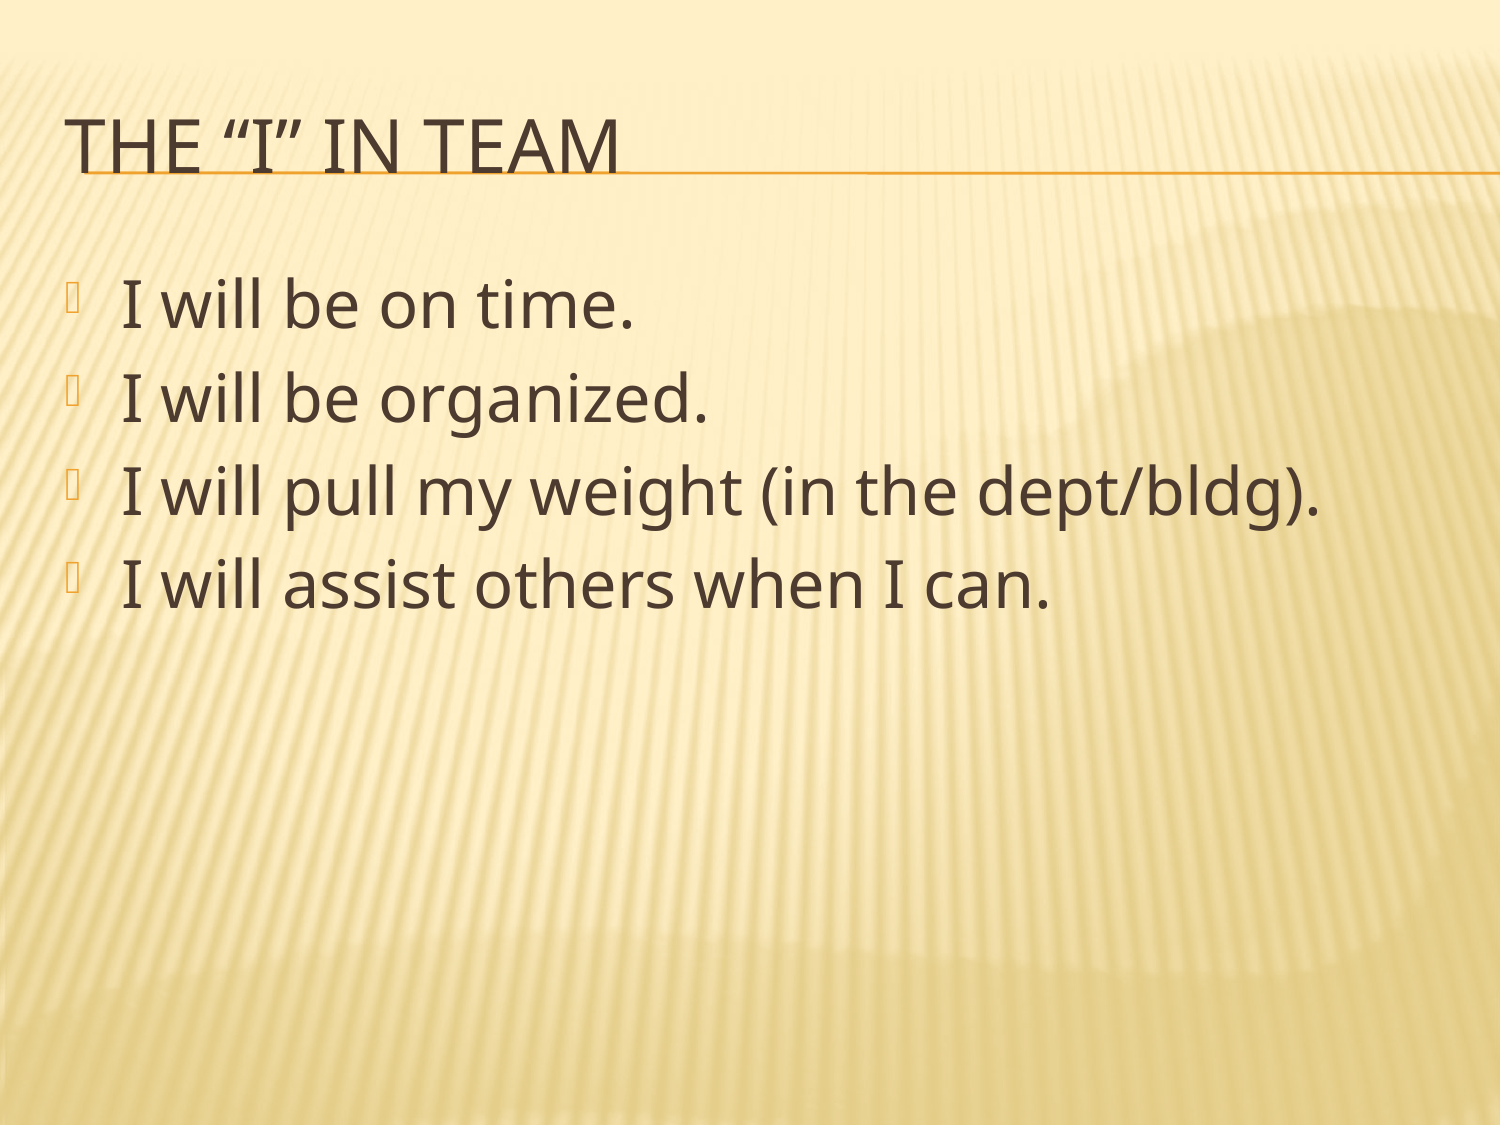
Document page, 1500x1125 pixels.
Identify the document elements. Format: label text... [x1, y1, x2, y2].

title The “I” in team [50, 75, 1475, 213]
list I will be on time. I will be organized. I will pull my weight (in the dept/bldg). I will assist others when I can. [50, 254, 1475, 998]
